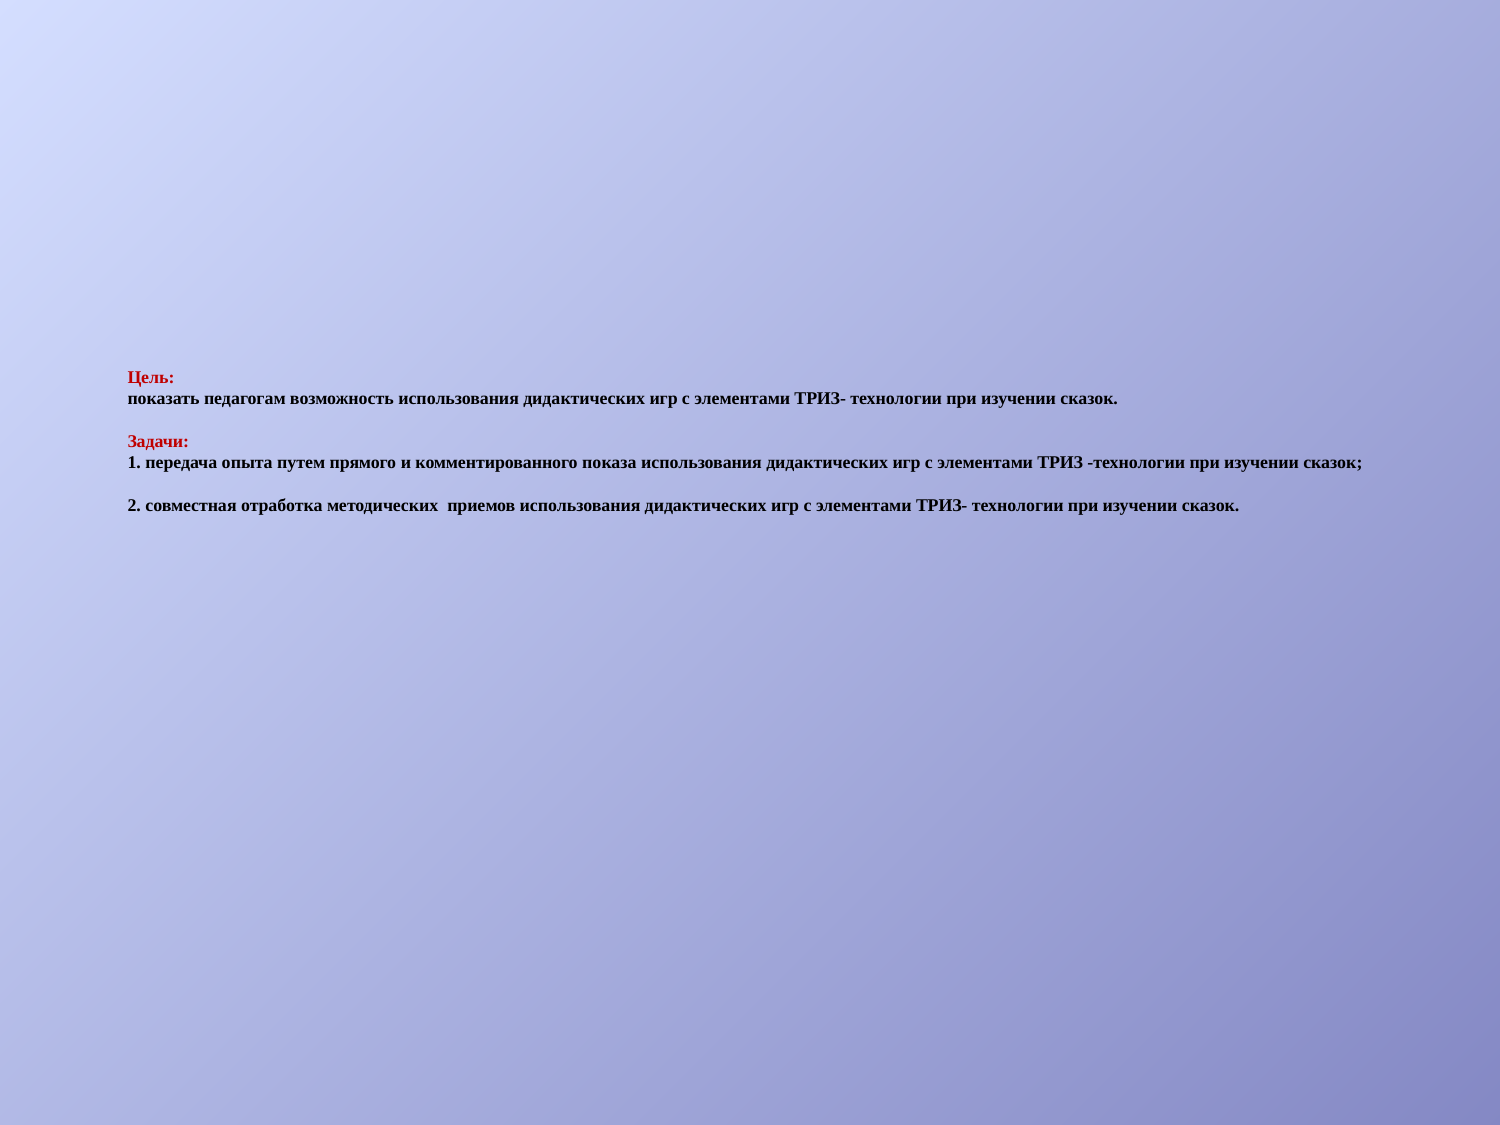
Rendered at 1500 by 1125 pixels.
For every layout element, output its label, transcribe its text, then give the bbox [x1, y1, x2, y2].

title Цель: показать педагогам возможность использования дидактических игр с элементами ТРИЗ- технологии при изучении сказок. Задачи: 1. передача опыта путем прямого и комментированного показа использования дидактических игр с элементами ТРИЗ -технологии при изучении сказок; 2. совместная отработка методических приемов использования дидактических игр с элементами ТРИЗ- технологии при изучении сказок. [112, 349, 1383, 575]
